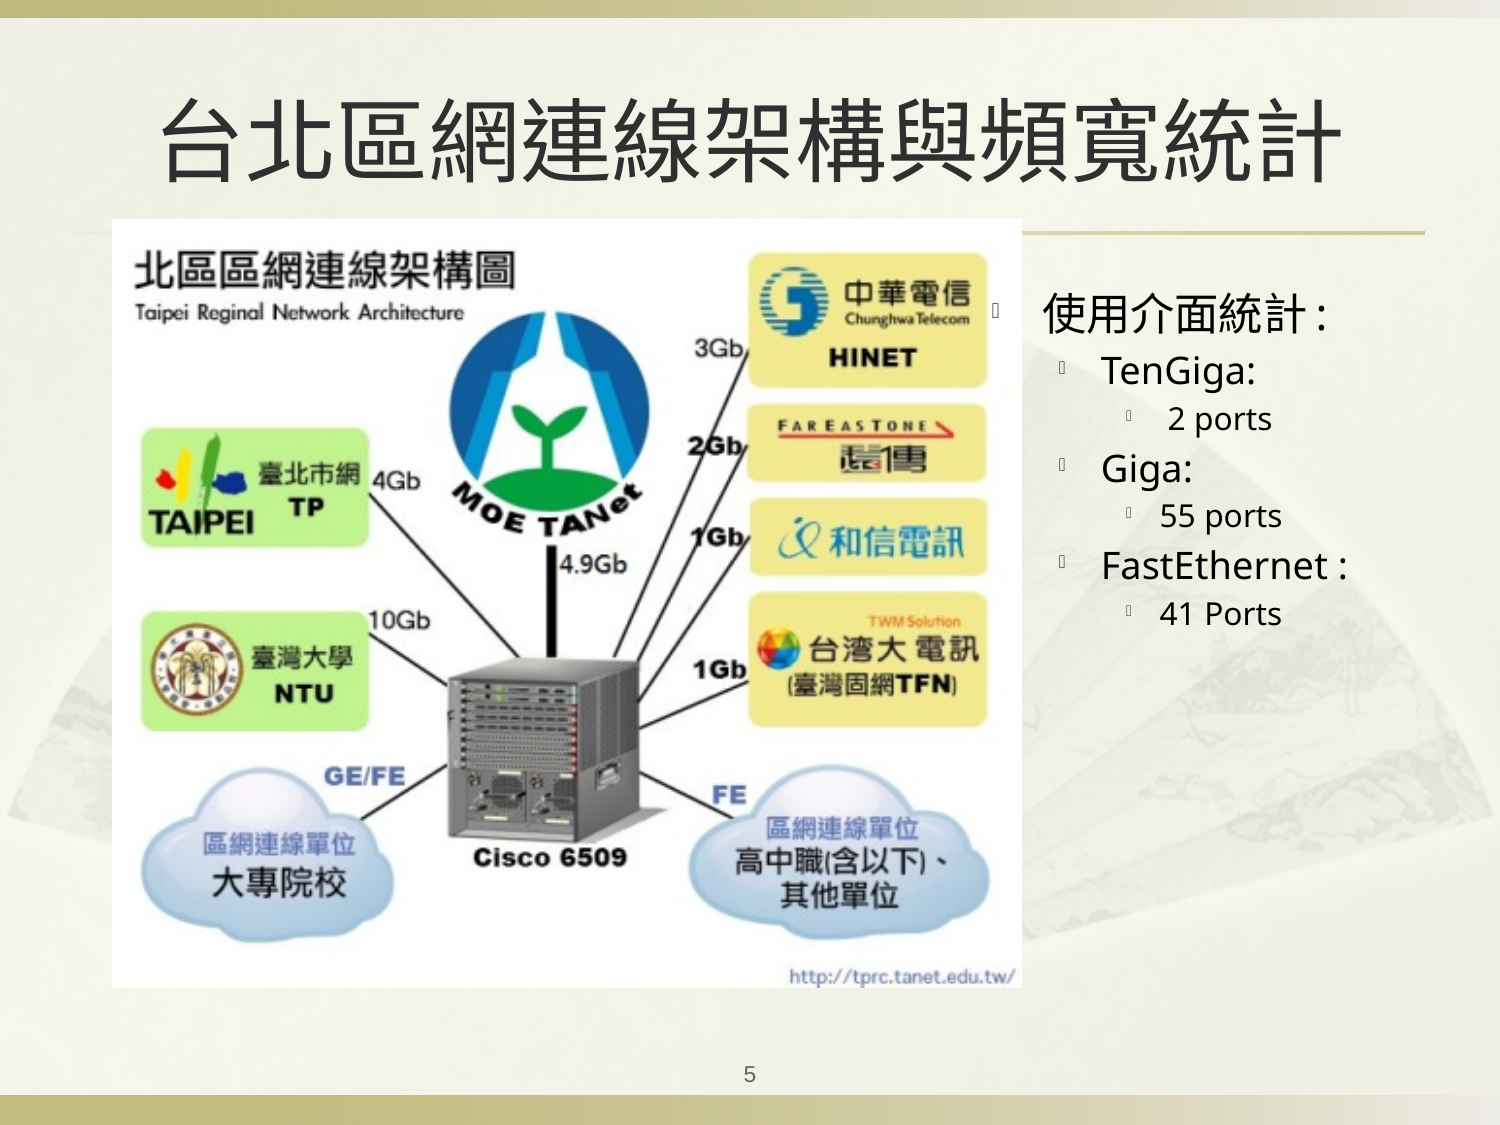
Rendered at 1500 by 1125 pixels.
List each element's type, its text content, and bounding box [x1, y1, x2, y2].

title 台北區網連線架構與頻寬統計 [75, 45, 1425, 233]
text_box 使用介面統計: TenGiga: 2 ports Giga: 55 ports FastEthernet : 41 Ports [1026, 278, 1447, 642]
slide_number 5 [675, 1050, 825, 1097]
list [111, 219, 1023, 988]
